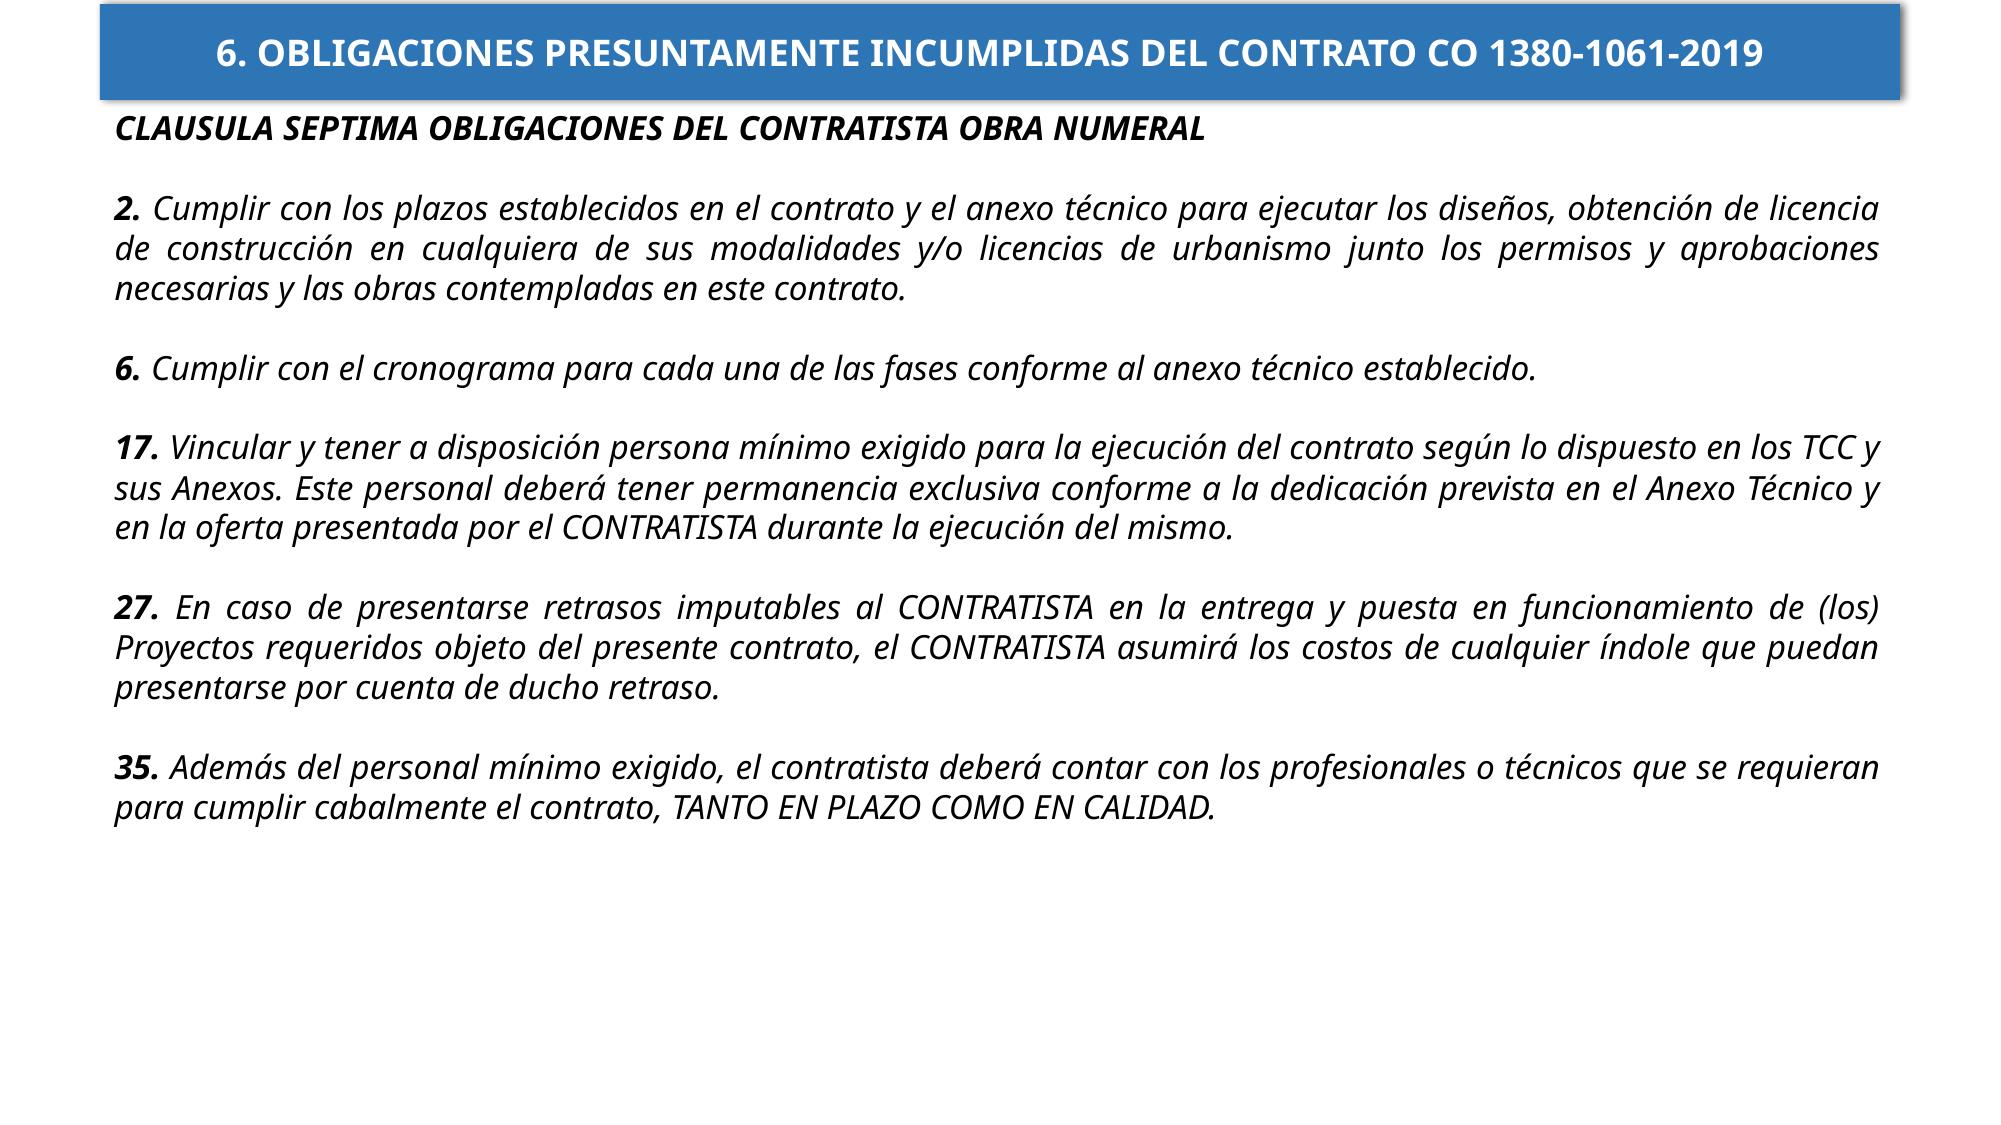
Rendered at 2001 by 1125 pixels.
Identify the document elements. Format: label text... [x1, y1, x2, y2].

text_box 6. OBLIGACIONES PRESUNTAMENTE INCUMPLIDAS DEL CONTRATO CO 1380-1061-2019 [99, 4, 1900, 100]
text_box CLAUSULA SEPTIMA OBLIGACIONES DEL CONTRATISTA OBRA NUMERAL 2. Cumplir con los plazos establecidos en el contrato y el anexo técnico para ejecutar los diseños, obtención de licencia de construcción en cualquiera de sus modalidades y/o licencias de urbanismo junto los permisos y aprobaciones necesarias y las obras contempladas en este contrato. 6. Cumplir con el cronograma para cada una de las fases conforme al anexo técnico establecido. 17. Vincular y tener a disposición persona mínimo exigido para la ejecución del contrato según lo dispuesto en los TCC y sus Anexos. Este personal deberá tener permanencia exclusiva conforme a la dedicación prevista en el Anexo Técnico y en la oferta presentada por el CONTRATISTA durante la ejecución del mismo. 27. En caso de presentarse retrasos imputables al CONTRATISTA en la entrega y puesta en funcionamiento de (los) Proyectos requeridos objeto del presente contrato, el CONTRATISTA asumirá los costos de cualquier índole que puedan presentarse por cuenta de ducho retraso. 35. Además del personal mínimo exigido, el contratista deberá contar con los profesionales o técnicos que se requieran para cumplir cabalmente el contrato, TANTO EN PLAZO COMO EN CALIDAD. [99, 99, 1898, 874]
